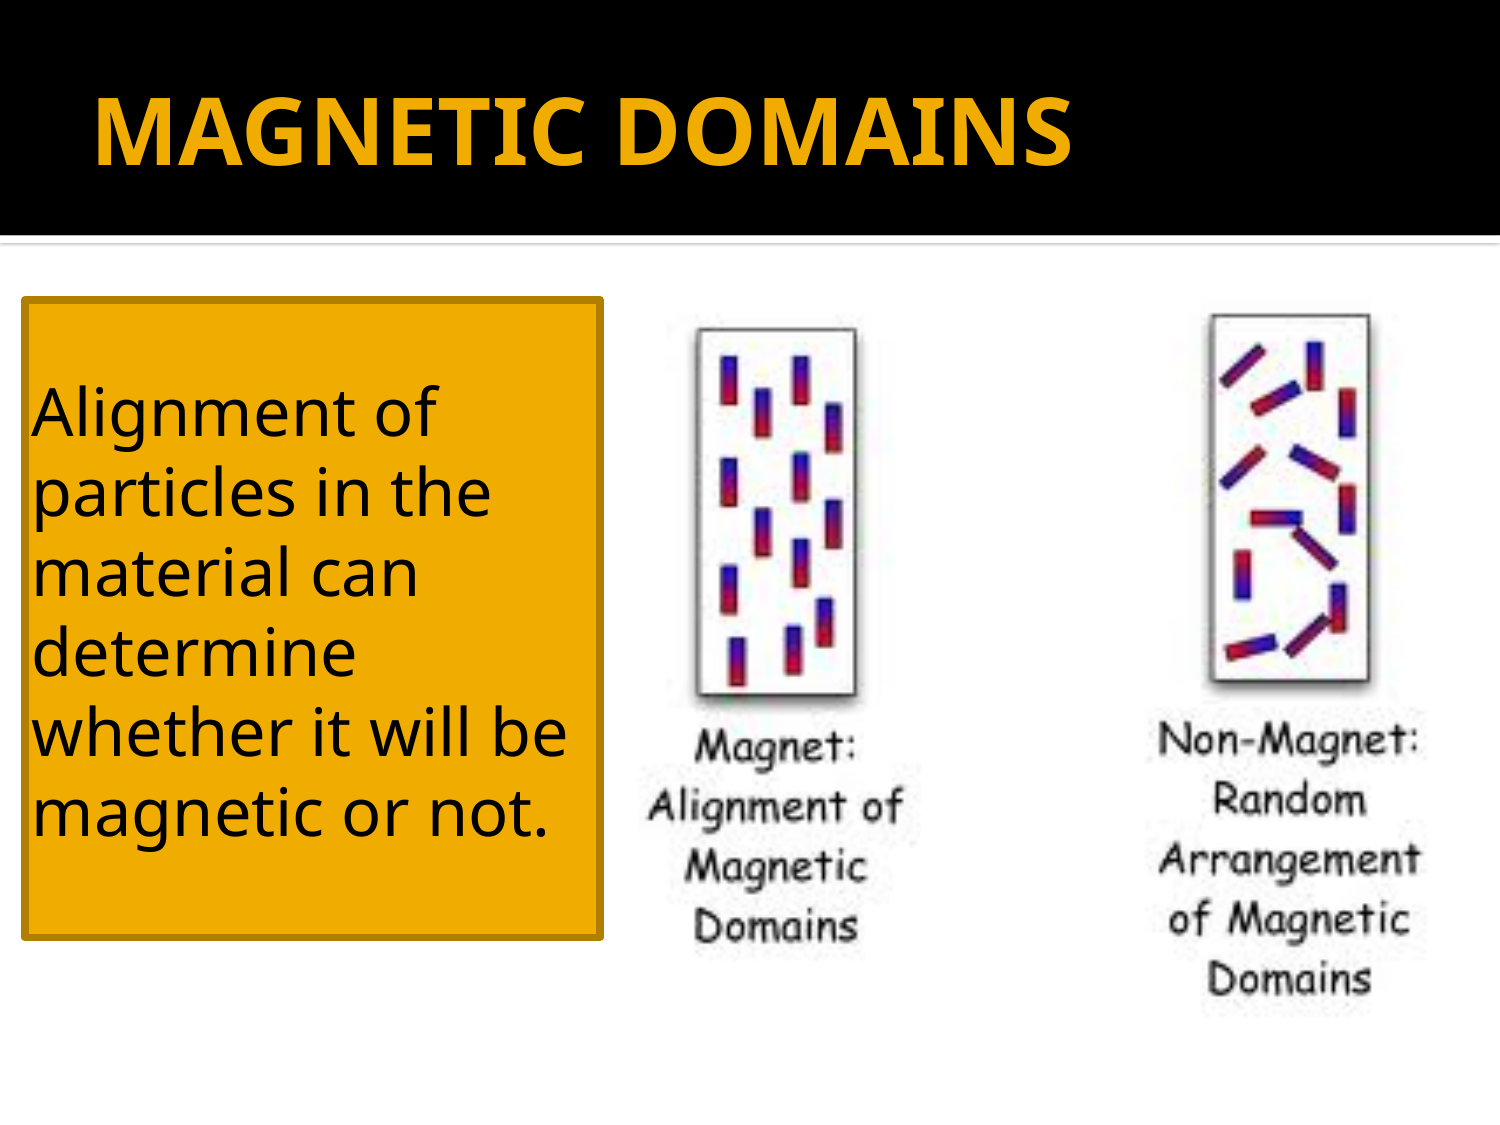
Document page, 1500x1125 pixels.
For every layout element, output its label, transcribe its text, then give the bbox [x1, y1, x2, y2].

text_box Alignment of particles in the material can determine whether it will be magnetic or not. [17, 362, 602, 857]
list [612, 287, 1456, 1025]
text_box [21, 296, 604, 941]
title MAGNETIC DOMAINS [75, 25, 1425, 231]
